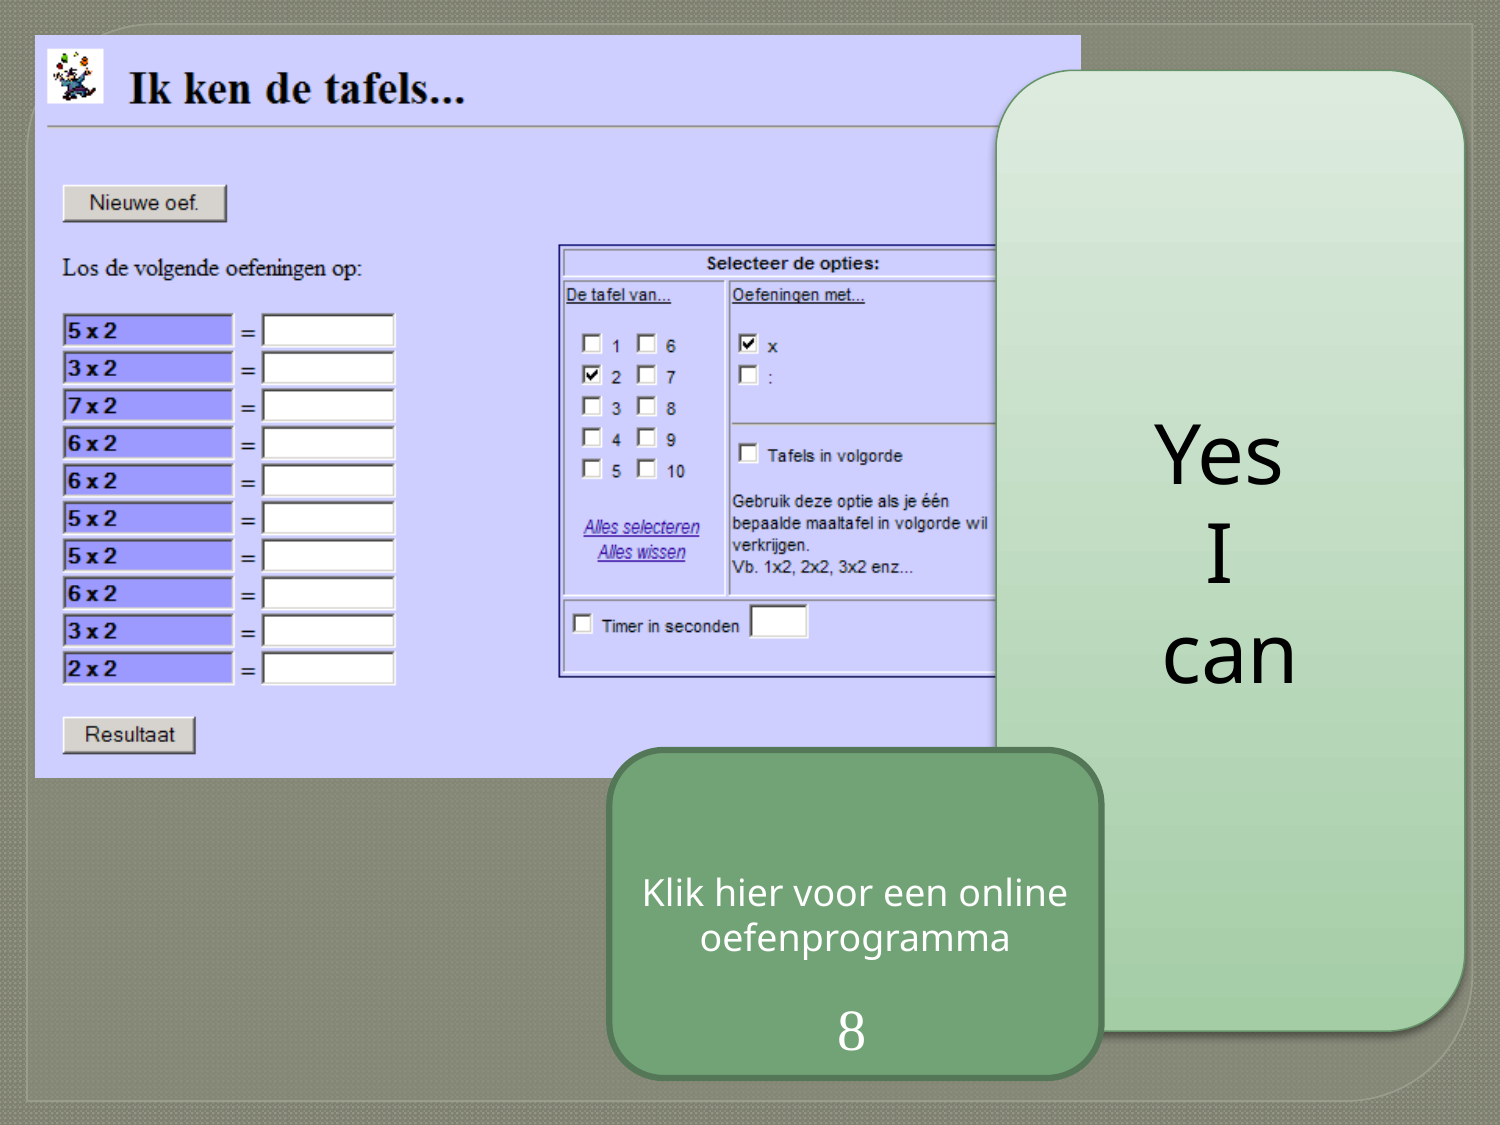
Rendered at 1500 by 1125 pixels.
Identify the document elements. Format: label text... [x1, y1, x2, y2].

text_box Yes I can [1088, 69, 1466, 1032]
picture [34, 34, 1081, 778]
text_box  [822, 984, 882, 1070]
text_box Klik hier voor een online oefenprogramma [606, 764, 1105, 1082]
